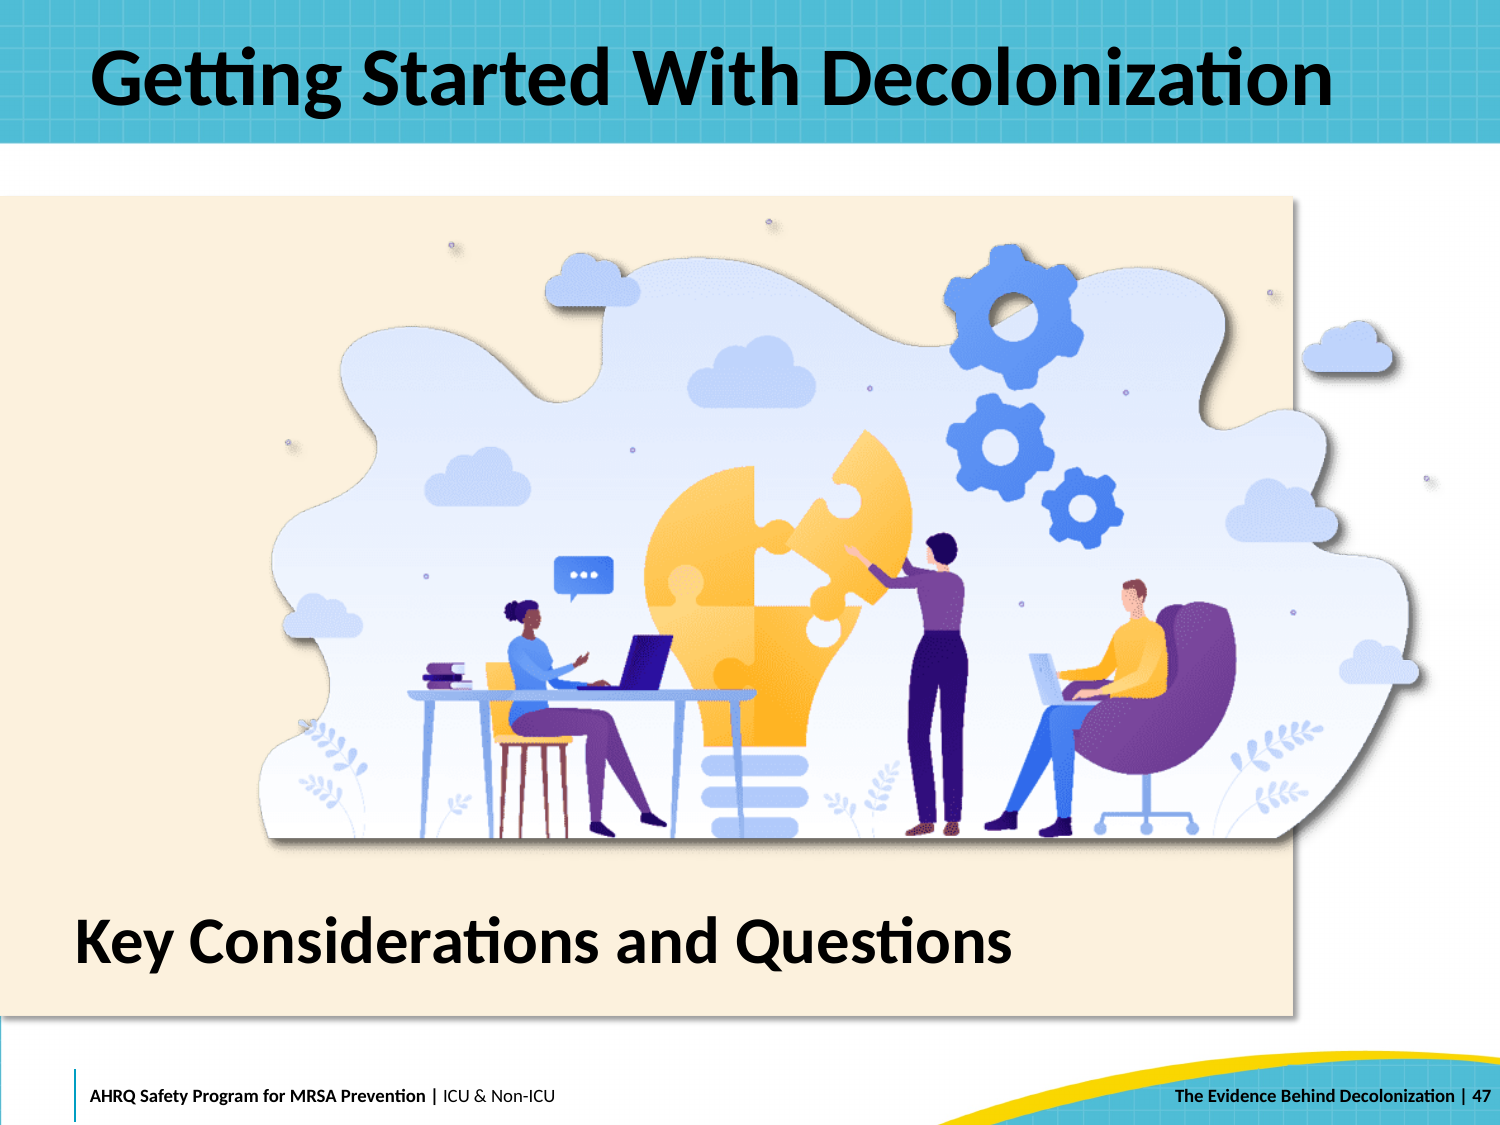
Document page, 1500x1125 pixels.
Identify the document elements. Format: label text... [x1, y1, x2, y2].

picture [0, 0, 1500, 1125]
list Key Considerations and Questions [60, 848, 1266, 985]
title Getting Started With Decolonization [75, 0, 1425, 150]
slide_number | 47 [1455, 1065, 1500, 1125]
